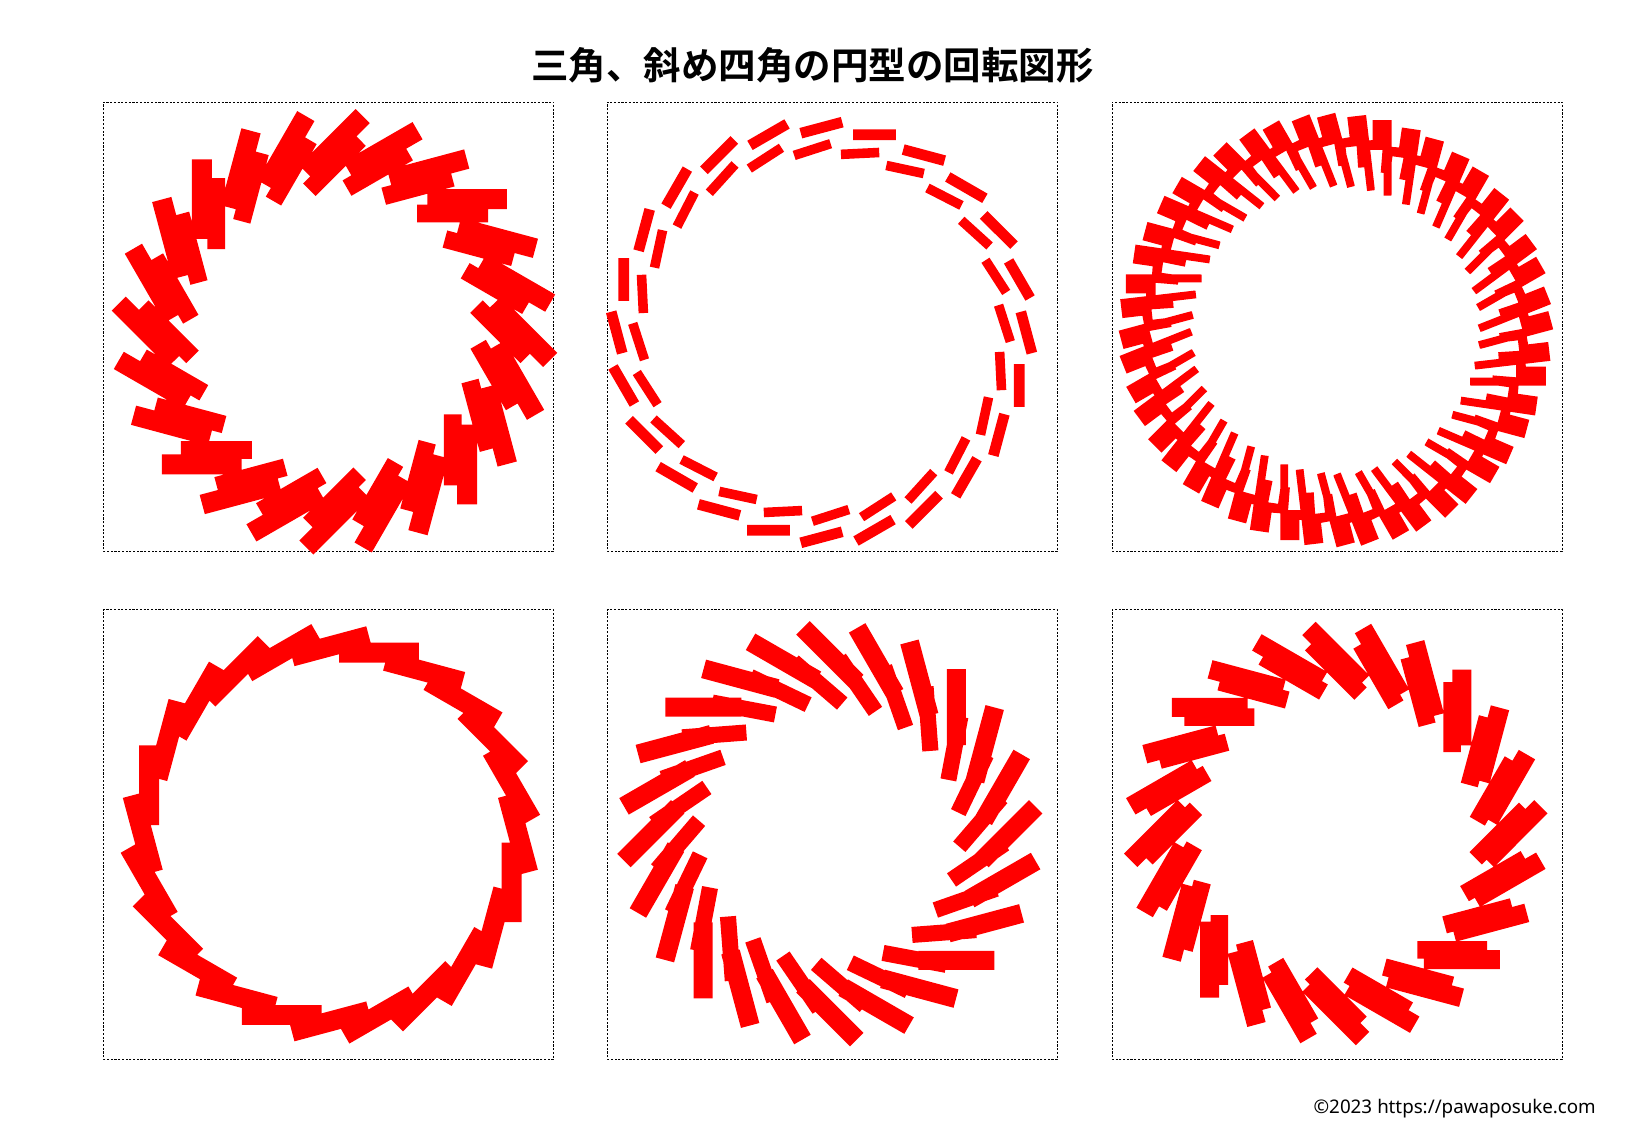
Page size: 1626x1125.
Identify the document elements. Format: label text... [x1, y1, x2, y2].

text_box [635, 724, 747, 764]
text_box [885, 160, 925, 179]
text_box [655, 461, 698, 493]
text_box [697, 499, 742, 521]
text_box [951, 705, 1004, 817]
text_box [672, 190, 699, 229]
text_box [679, 455, 718, 482]
text_box [846, 955, 959, 1008]
text_box [1003, 258, 1035, 301]
text_box [944, 436, 971, 475]
text_box [810, 504, 851, 526]
text_box [633, 207, 655, 253]
text_box [649, 229, 668, 269]
text_box [629, 815, 706, 918]
text_box [628, 321, 650, 362]
text_box [947, 800, 1043, 887]
text_box [700, 136, 739, 175]
text_box [848, 623, 914, 731]
text_box [636, 274, 649, 314]
text_box 三角、斜め四角の円型の回転図形 [516, 34, 1109, 95]
text_box [904, 468, 938, 504]
text_box [994, 303, 1015, 344]
text_box [690, 886, 718, 999]
text_box [905, 490, 943, 529]
text_box [745, 937, 811, 1045]
text_box [900, 639, 939, 752]
text_box [618, 258, 630, 301]
text_box [608, 364, 640, 407]
text_box [945, 172, 988, 203]
text_box [655, 851, 708, 963]
text_box [953, 749, 1030, 852]
text_box [853, 129, 896, 141]
text_box [981, 257, 1011, 296]
text_box [747, 524, 790, 536]
text_box [606, 310, 628, 355]
text_box [745, 633, 848, 710]
text_box [661, 166, 693, 209]
text_box [988, 412, 1010, 457]
text_box [747, 119, 790, 150]
text_box [1118, 112, 1554, 548]
text_box [853, 514, 896, 546]
text_box [799, 526, 844, 548]
text_box [925, 183, 964, 210]
text_box [911, 904, 1025, 943]
text_box [617, 780, 712, 868]
text_box [840, 147, 880, 160]
text_box [632, 369, 662, 408]
text_box [975, 396, 994, 436]
text_box [701, 659, 812, 712]
text_box [799, 116, 844, 139]
text_box [1124, 621, 1548, 1046]
text_box [979, 211, 1018, 249]
text_box [625, 415, 664, 454]
text_box [792, 139, 833, 160]
text_box [940, 669, 969, 782]
text_box [796, 621, 883, 716]
text_box [619, 749, 726, 815]
text_box [111, 109, 558, 555]
text_box [1013, 364, 1025, 407]
text_box [719, 915, 760, 1028]
text_box [763, 505, 803, 518]
text_box [718, 486, 758, 505]
text_box [665, 694, 777, 723]
text_box [932, 852, 1041, 918]
text_box [901, 144, 947, 166]
text_box [776, 951, 864, 1047]
text_box [858, 492, 897, 522]
text_box [810, 957, 914, 1034]
text_box [1015, 310, 1038, 355]
text_box [951, 456, 982, 499]
text_box [120, 624, 541, 1044]
text_box [705, 161, 739, 197]
text_box [994, 351, 1007, 391]
text_box [650, 415, 686, 449]
text_box [881, 945, 995, 973]
text_box [746, 143, 785, 173]
text_box [957, 216, 993, 250]
